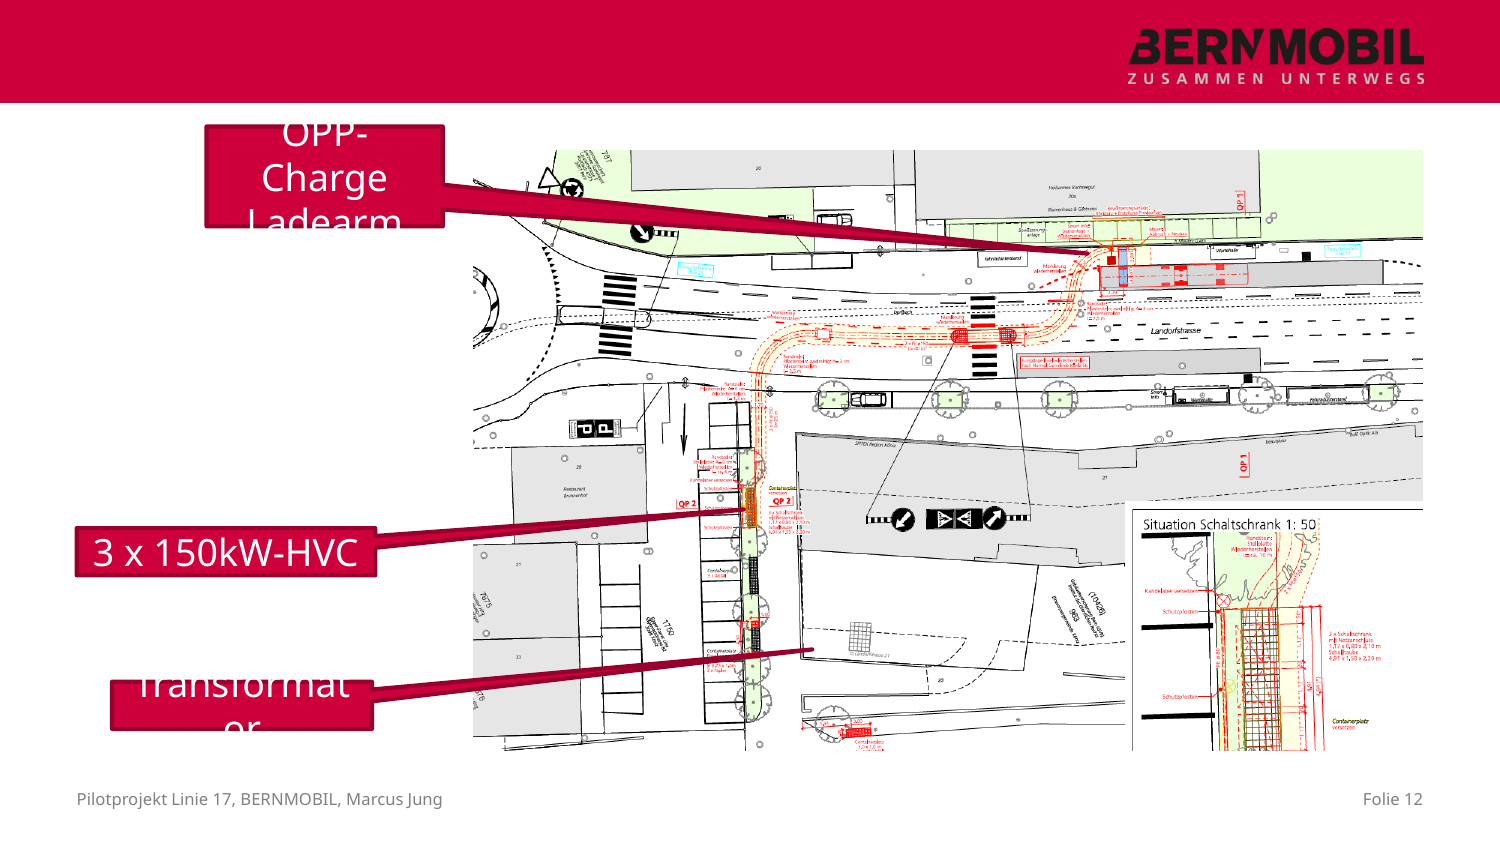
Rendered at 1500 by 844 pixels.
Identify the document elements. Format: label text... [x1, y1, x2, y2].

text_box 3 x 150kW-HVC [74, 526, 468, 578]
picture [1128, 28, 1424, 84]
slide_number Folie 12 [1068, 776, 1424, 812]
text_box Transformator [109, 678, 468, 732]
text_box OPP-Charge Ladearm [204, 124, 468, 229]
picture [473, 149, 1423, 751]
footer Pilotprojekt Linie 17, BERNMOBIL, Marcus Jung [76, 776, 1045, 812]
